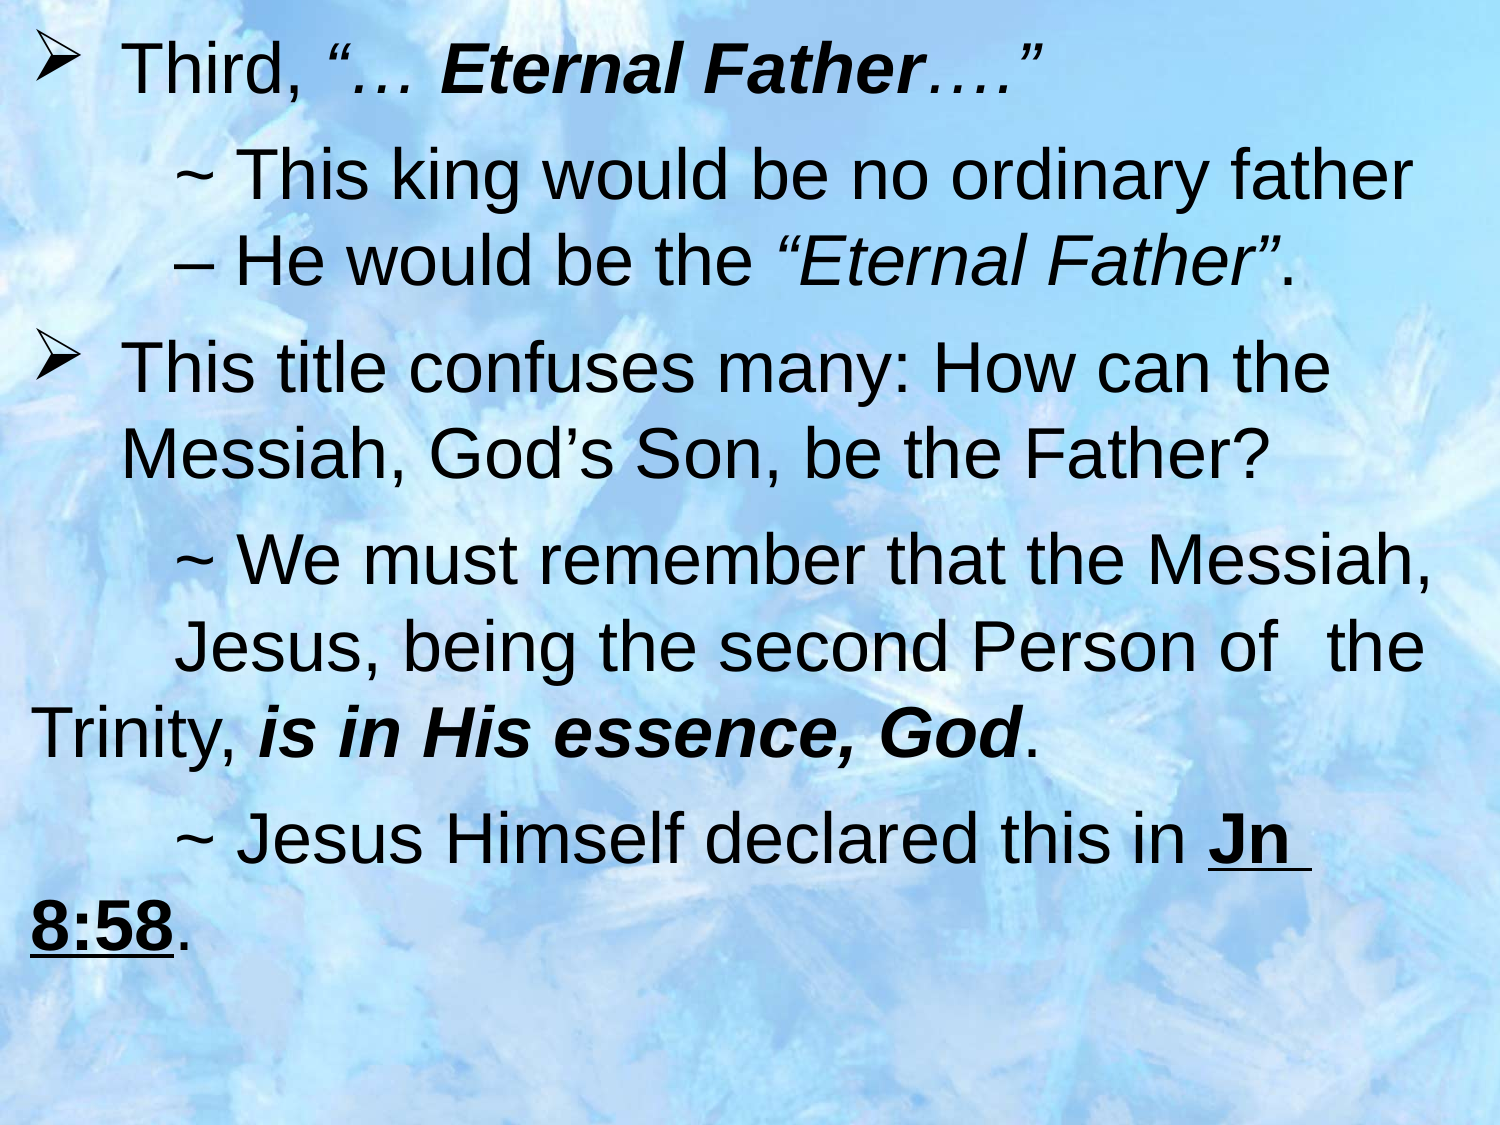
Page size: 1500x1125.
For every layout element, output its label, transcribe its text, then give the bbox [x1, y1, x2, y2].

subtitle Third, “… Eternal Father….” ~ This king would be no ordinary father – He would be the “Eternal Father”. This title confuses many: How can the Messiah, God’s Son, be the Father? ~ We must remember that the Messiah, Jesus, being the second Person of the Trinity, is in His essence, God. ~ Jesus Himself declared this in Jn 8:58. [15, 13, 1484, 1110]
picture [0, 0, 1500, 1125]
